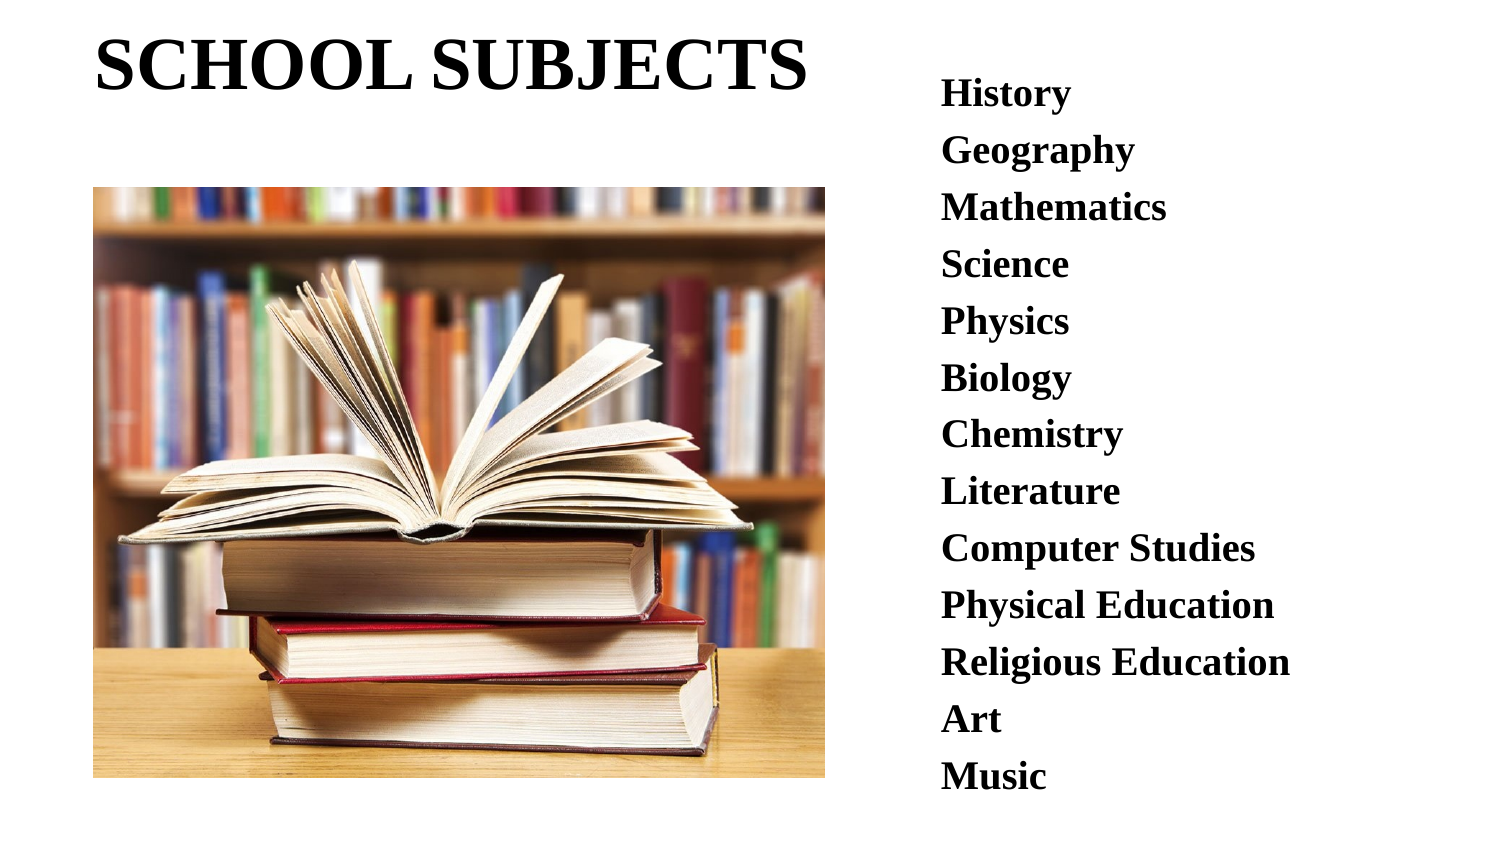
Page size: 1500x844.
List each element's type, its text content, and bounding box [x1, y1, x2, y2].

list History Geography Mathematics Science Physics Biology Chemistry Literature Computer Studies Physical Education Religious Education Art Music [925, 58, 1500, 809]
picture [93, 187, 825, 778]
title SCHOOL SUBJECTS [0, 0, 1128, 119]
